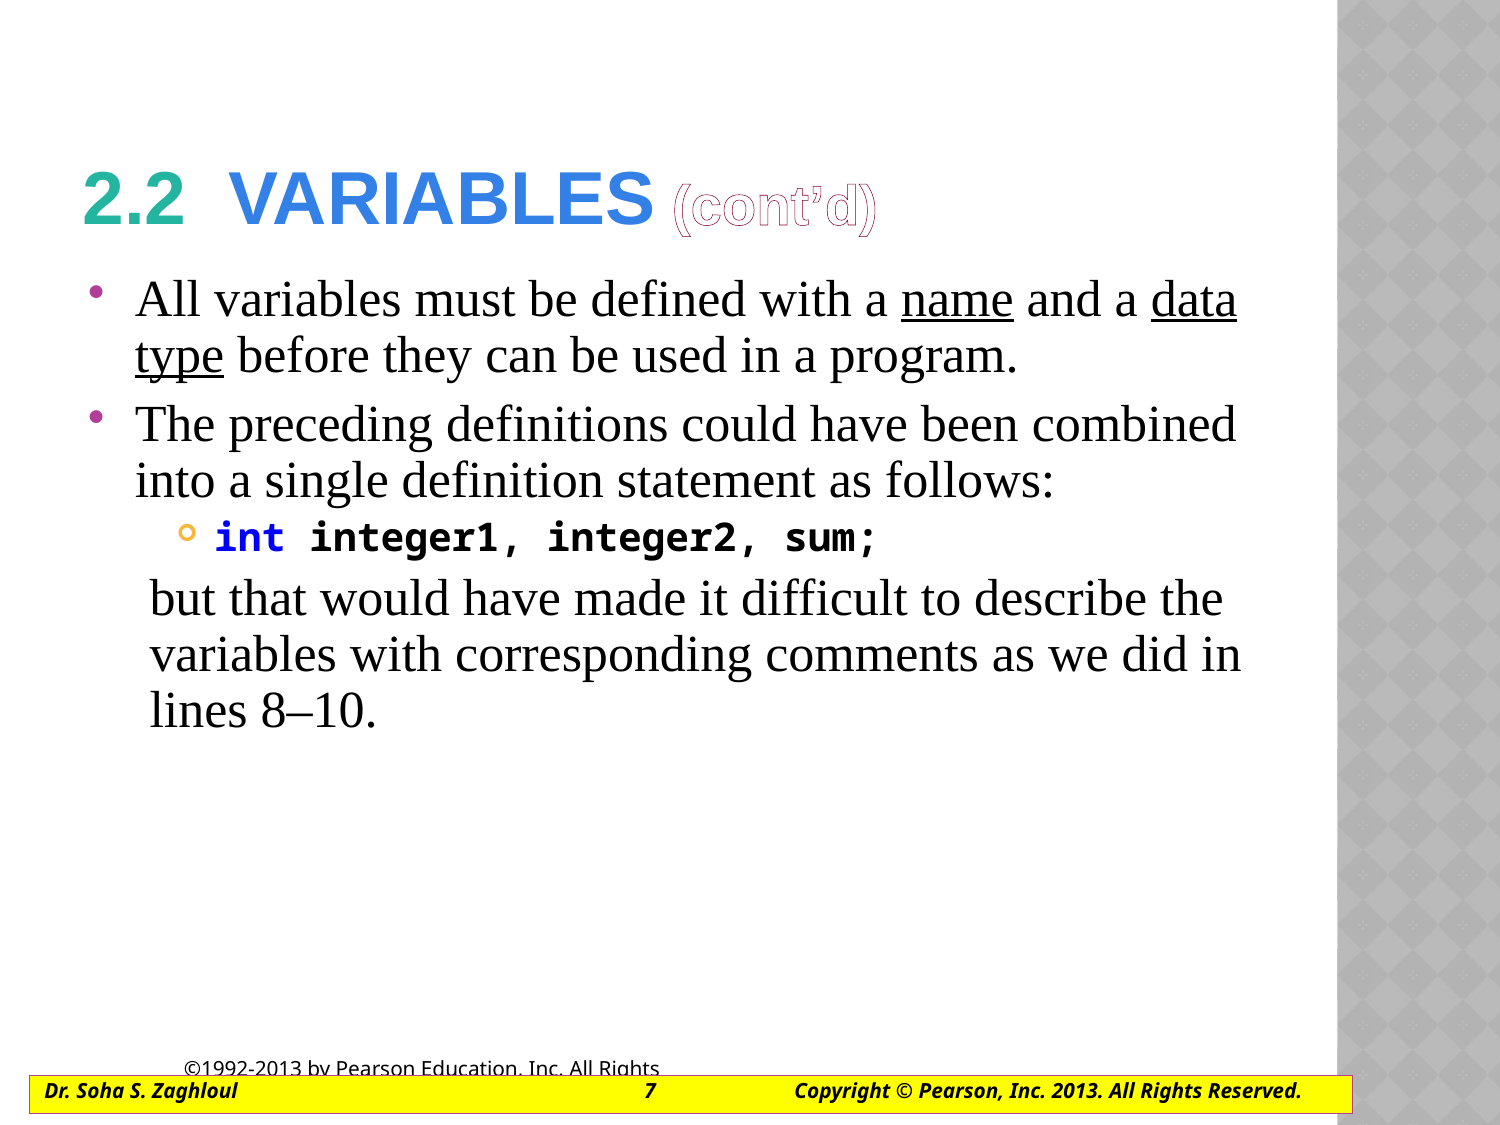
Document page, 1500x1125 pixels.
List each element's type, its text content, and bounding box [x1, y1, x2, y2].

list All variables must be defined with a name and a data type before they can be used in a program. The preceding definitions could have been combined into a single definition statement as follows: int integer1, integer2, sum; but that would have made it difficult to describe the variables with corresponding comments as we did in lines 8–10. [75, 264, 1263, 1059]
title 2.2 VARIABLES (cont’d) [75, 52, 1263, 240]
text_box Dr. Soha S. Zaghloul 7 Copyright © Pearson, Inc. 2013. All Rights Reserved. [29, 1075, 1353, 1114]
